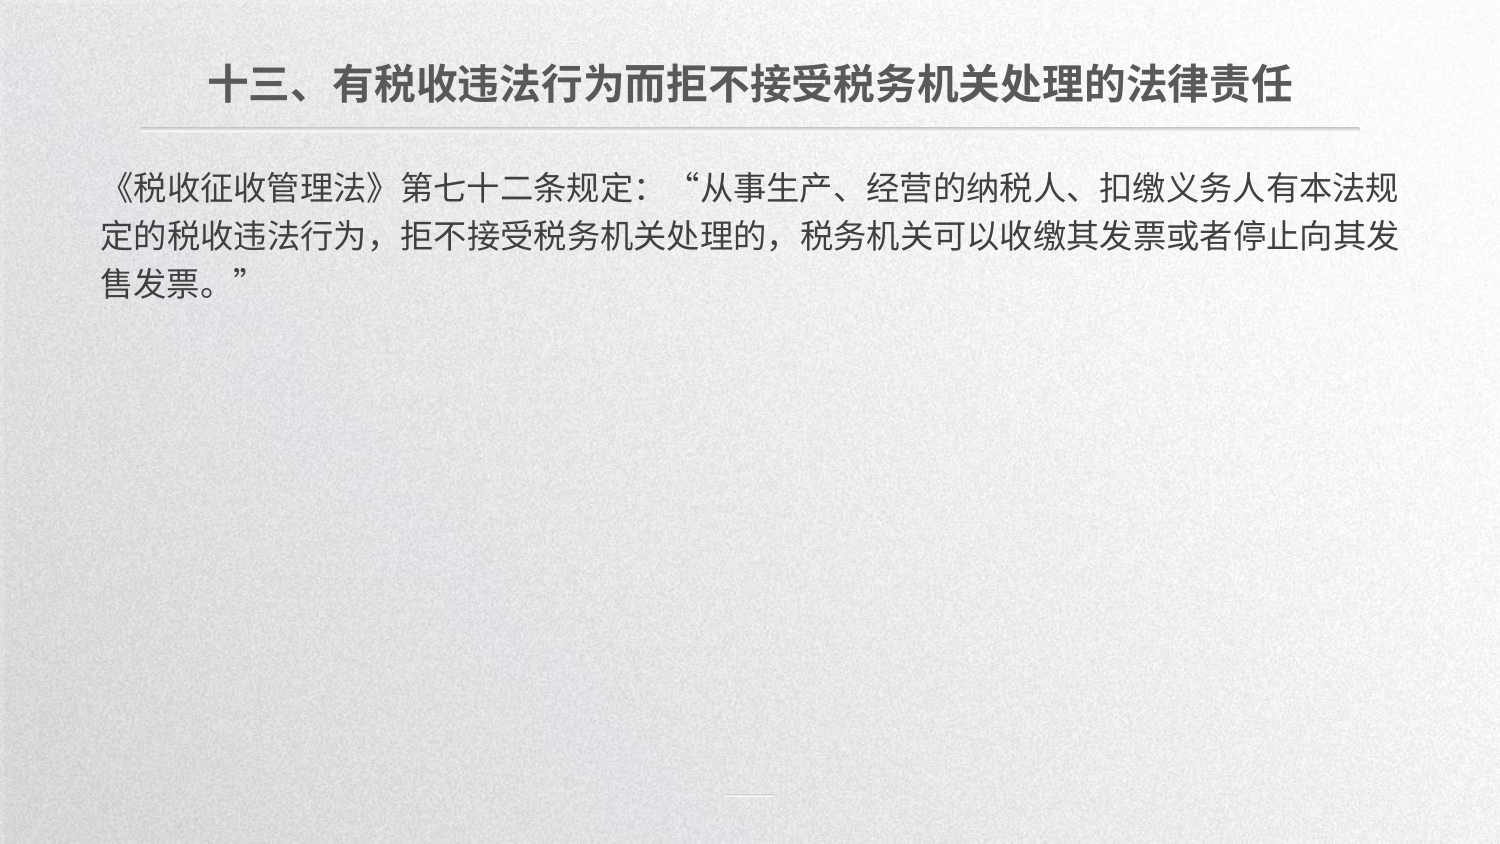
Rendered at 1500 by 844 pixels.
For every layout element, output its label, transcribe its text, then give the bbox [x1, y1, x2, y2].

text_box 十三、有税收违法行为而拒不接受税务机关处理的法律责任 [173, 52, 1327, 114]
text_box 《税收征收管理法》第七十二条规定：“从事生产、经营的纳税人、扣缴义务人有本法规定的税收违法行为，拒不接受税务机关处理的，税务机关可以收缴其发票或者停止向其发售发票。” [100, 159, 1400, 304]
picture [0, 0, 1500, 844]
